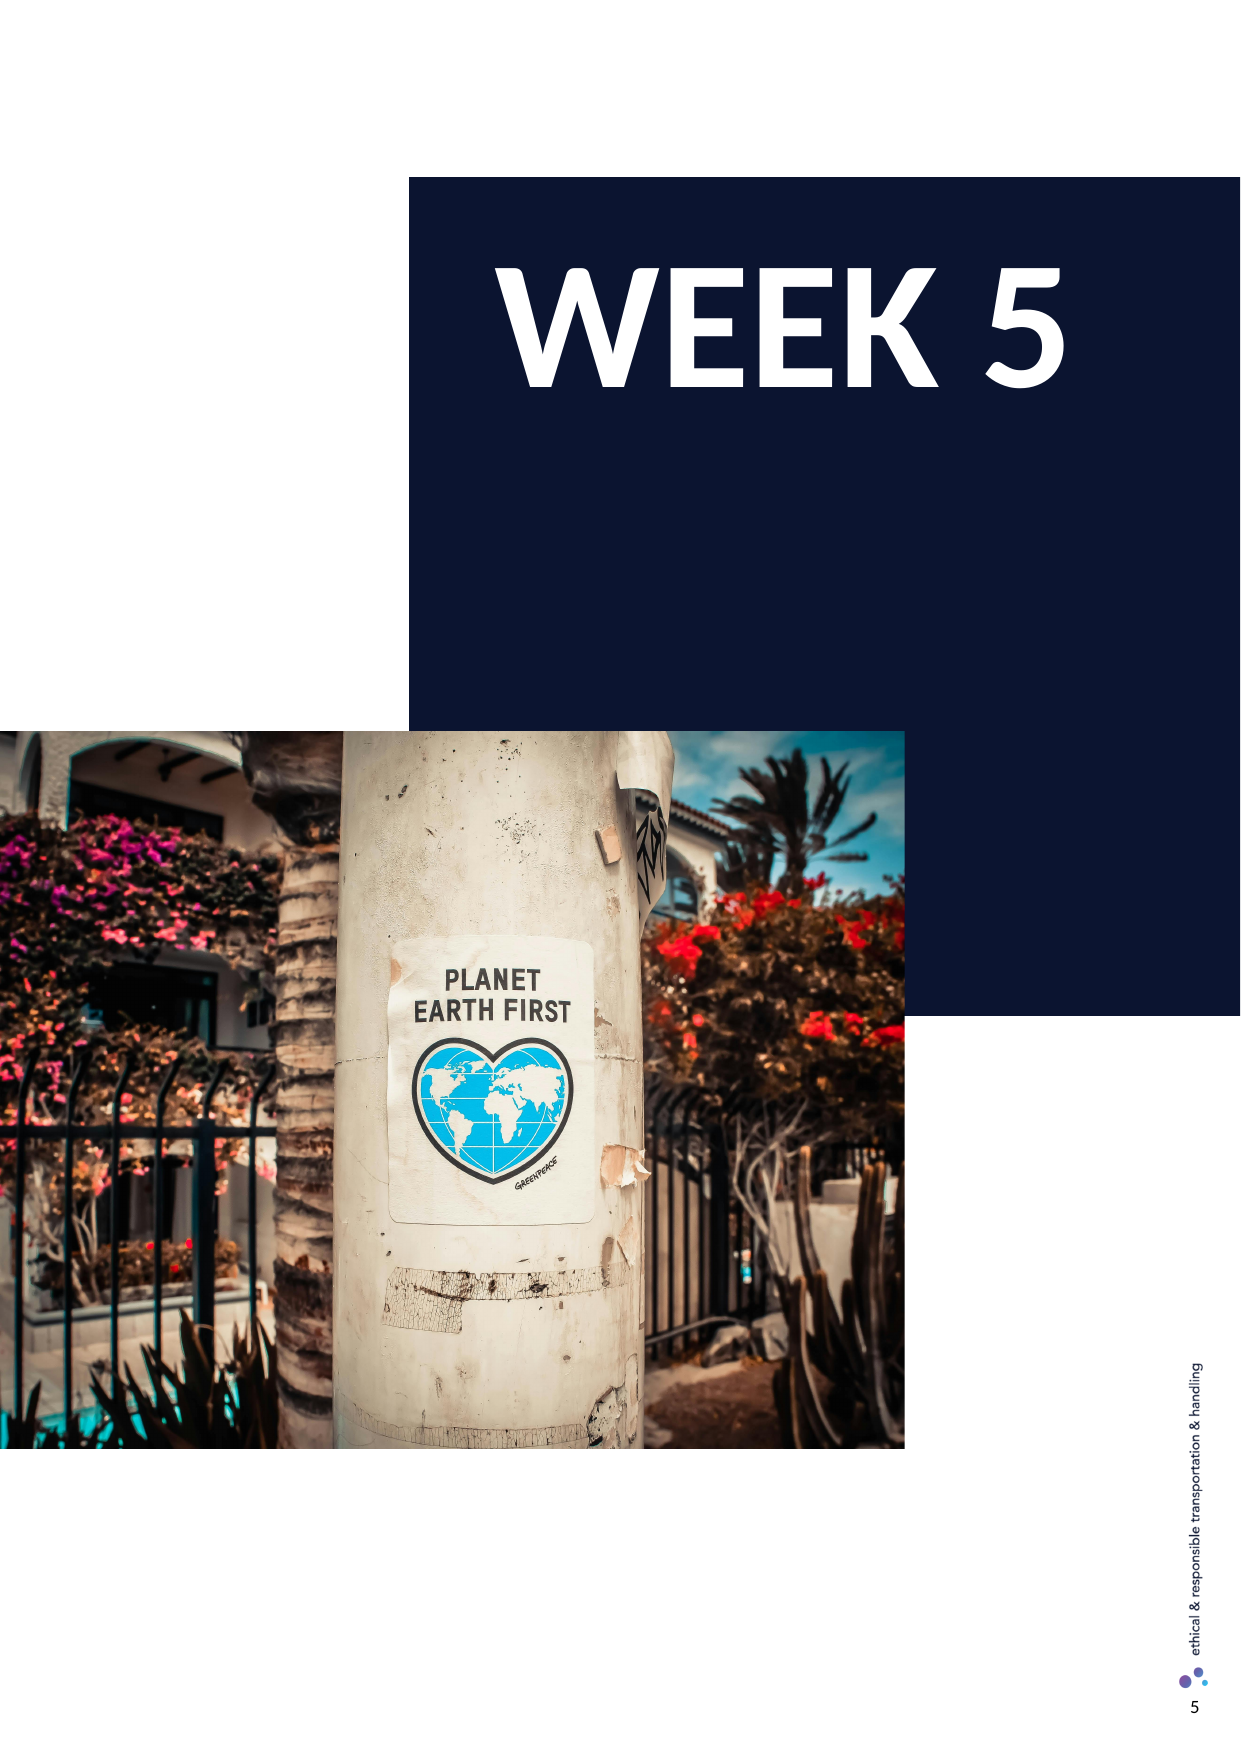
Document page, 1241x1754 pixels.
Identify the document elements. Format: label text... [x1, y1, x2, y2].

list WEEK 5 [479, 221, 1241, 732]
picture [1179, 1357, 1217, 1680]
picture [0, 731, 905, 1449]
slide_number 5 [1153, 1676, 1215, 1736]
